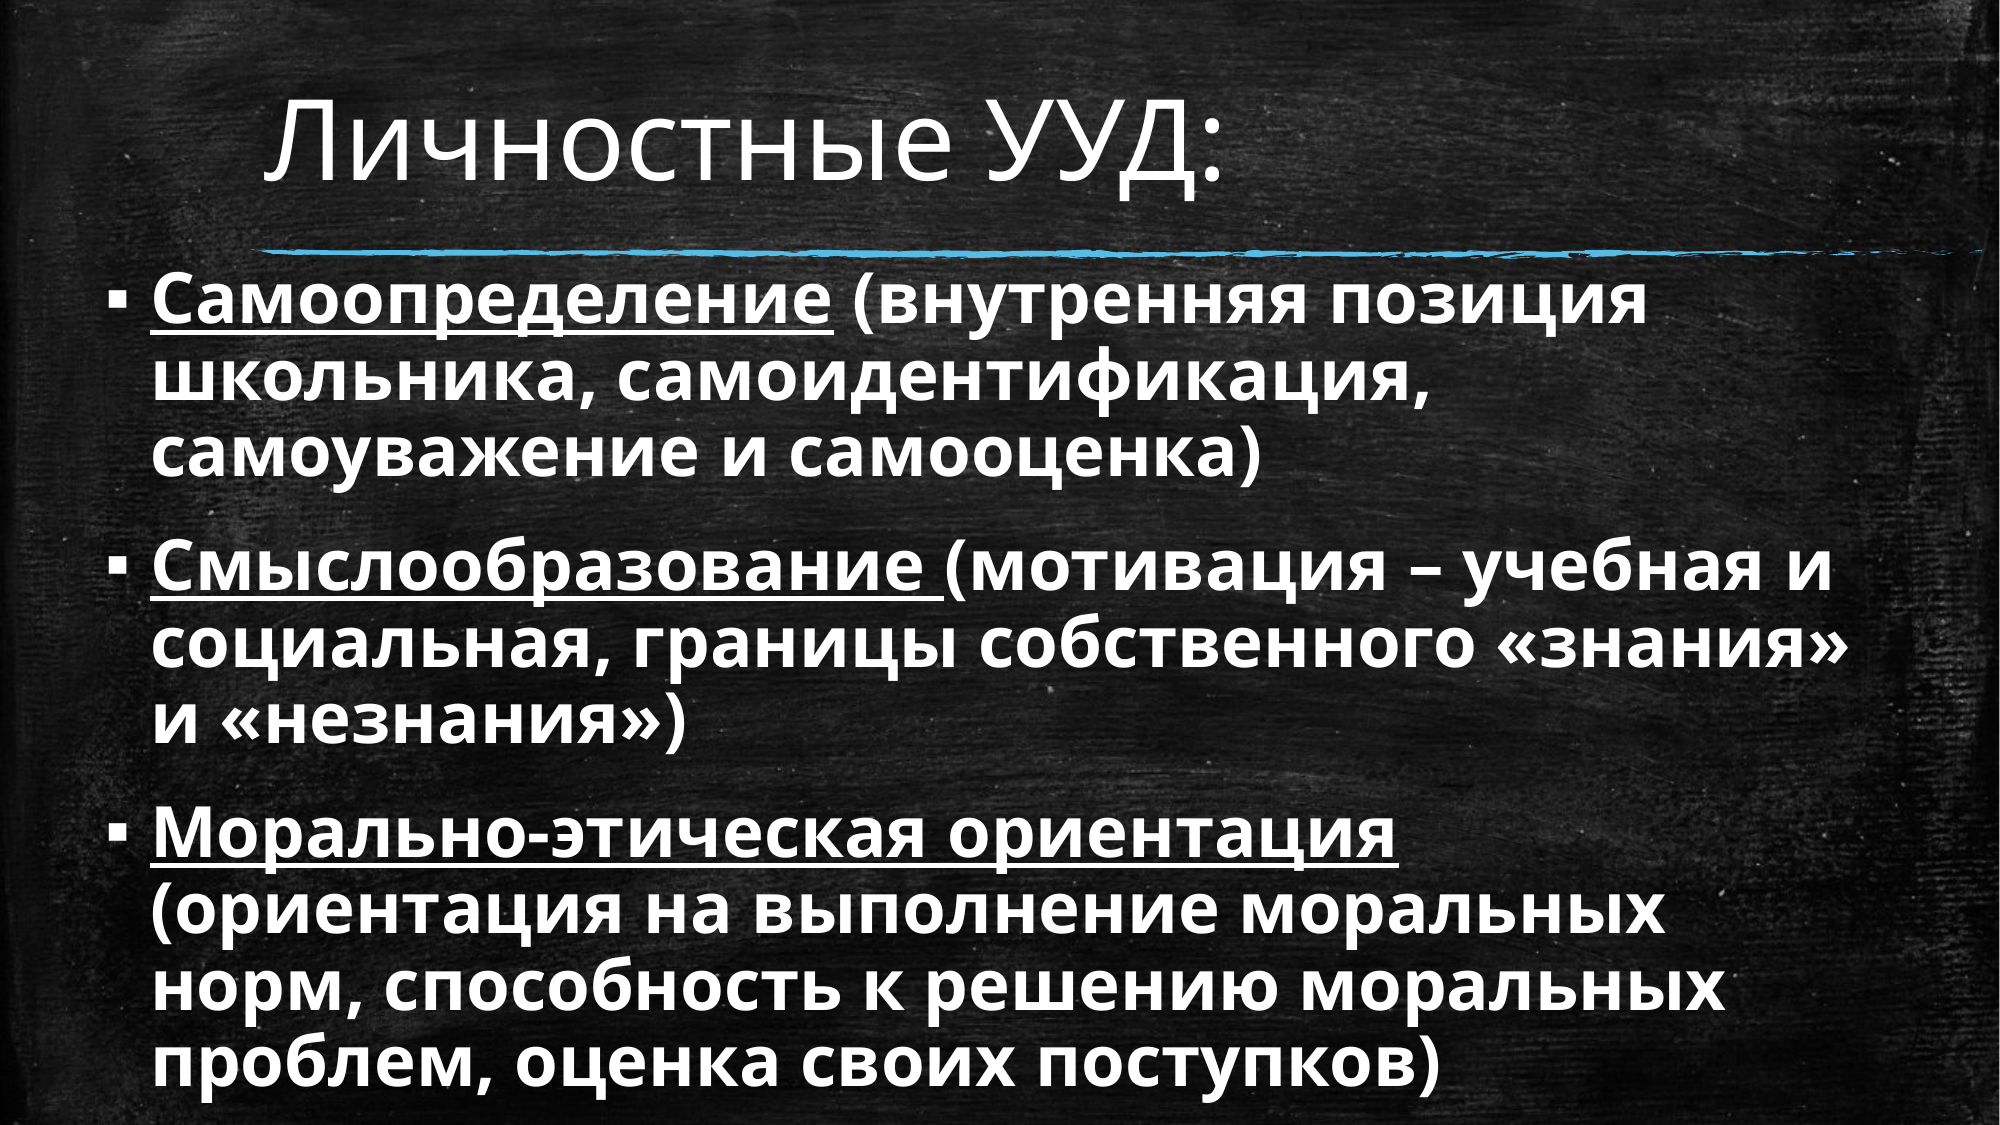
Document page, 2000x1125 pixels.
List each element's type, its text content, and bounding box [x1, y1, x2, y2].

title Личностные УУД: [249, 45, 1750, 213]
list Самоопределение (внутренняя позиция школьника, самоидентификация, самоуважение и самооценка) Смыслообразование (мотивация – учебная и социальная, границы собственного «знания» и «незнания») Морально-этическая ориентация (ориентация на выполнение моральных норм, способность к решению моральных проблем, оценка своих поступков) [90, 255, 1898, 1106]
